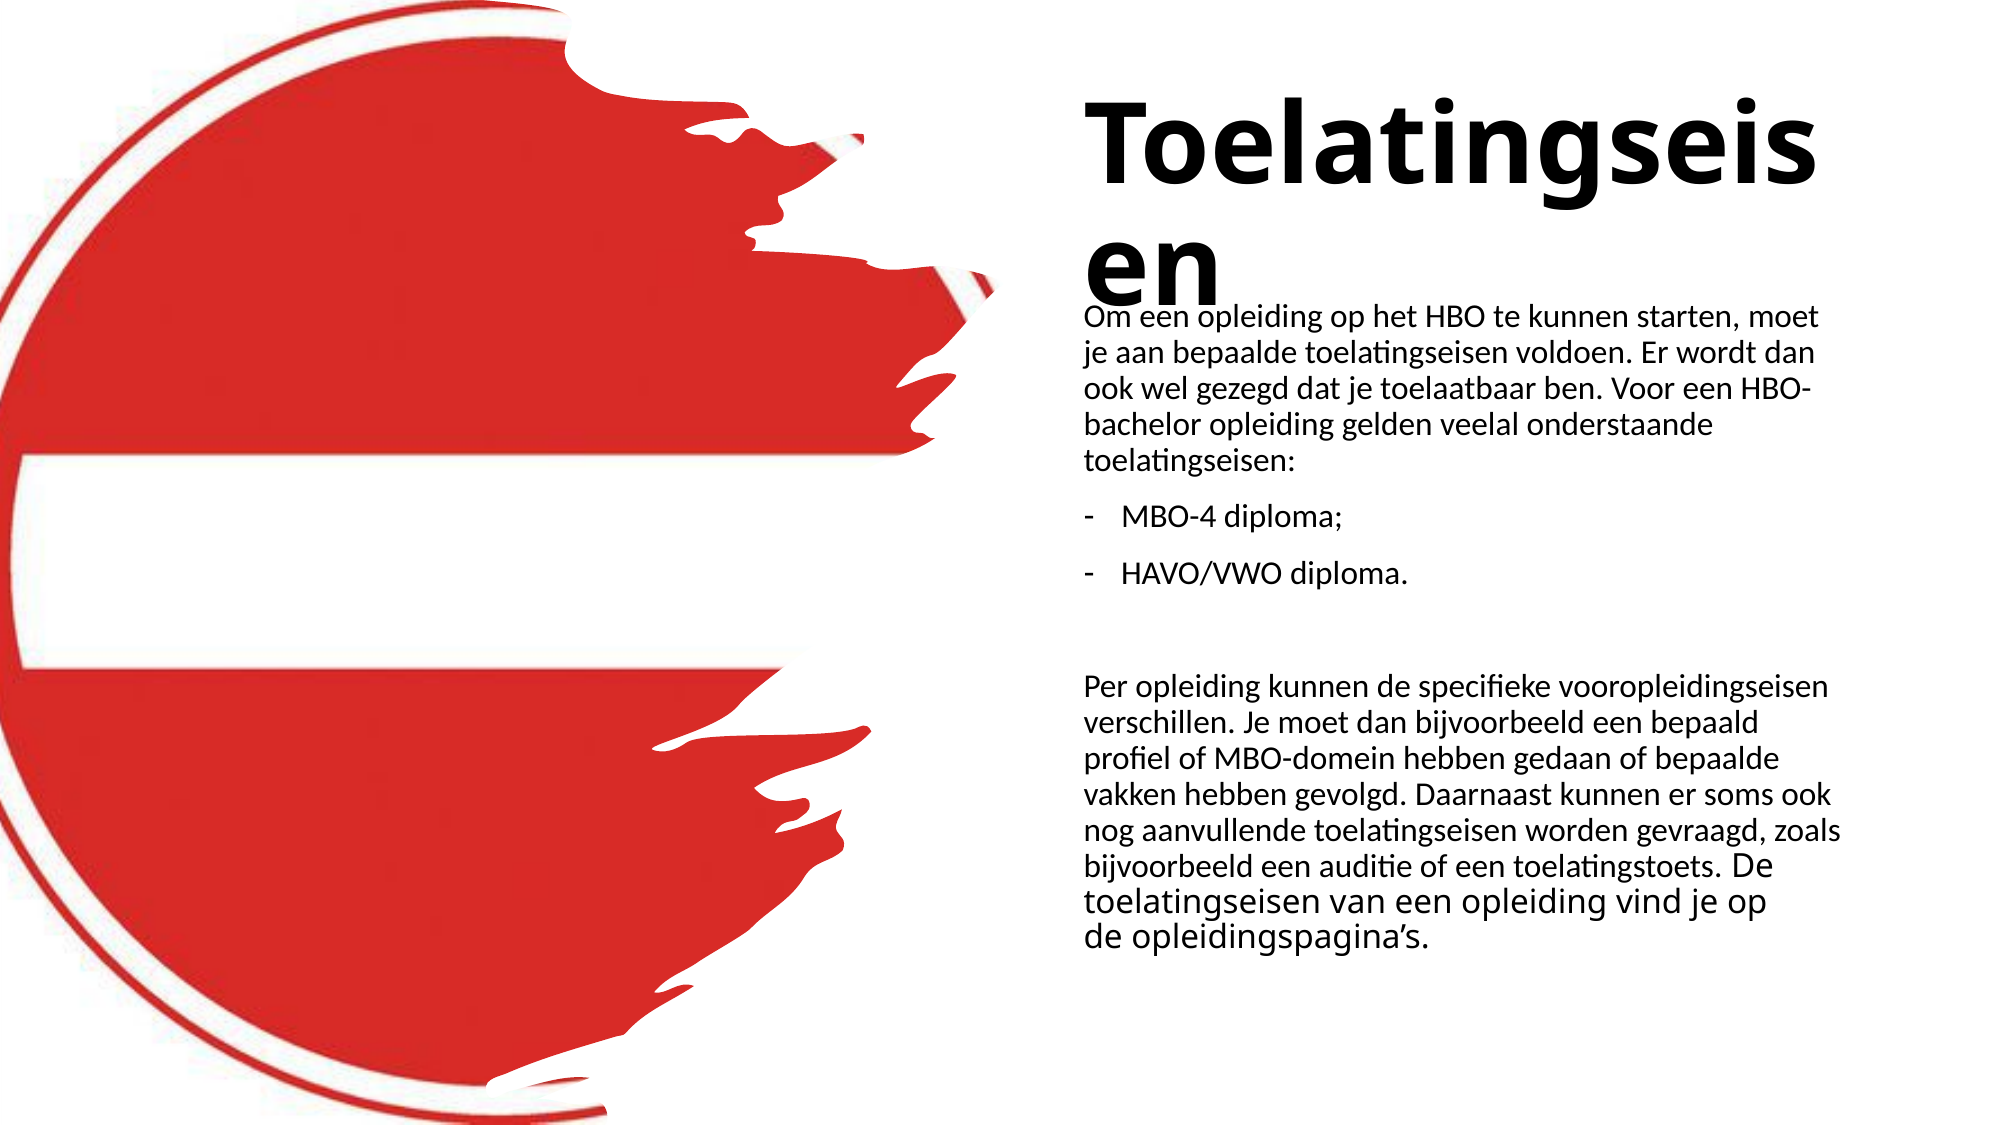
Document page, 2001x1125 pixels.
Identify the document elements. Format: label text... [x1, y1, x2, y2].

title Toelatingseisen [1068, 59, 1863, 291]
picture [0, 0, 1004, 1125]
list Om een opleiding op het HBO te kunnen starten, moet je aan bepaalde toelatingseisen voldoen. Er wordt dan ook wel gezegd dat je toelaatbaar ben. Voor een HBO-bachelor opleiding gelden veelal onderstaande toelatingseisen: MBO-4 diploma; HAVO/VWO diploma. Per opleiding kunnen de specifieke vooropleidingseisen verschillen. Je moet dan bijvoorbeeld een bepaald profiel of MBO-domein hebben gedaan of bepaalde vakken hebben gevolgd. Daarnaast kunnen er soms ook nog aanvullende toelatingseisen worden gevraagd, zoals bijvoorbeeld een auditie of een toelatingstoets. De toelatingseisen van een opleiding vind je op de opleidingspagina’s. [1068, 291, 1863, 1014]
text_box [1004, 0, 2000, 1125]
